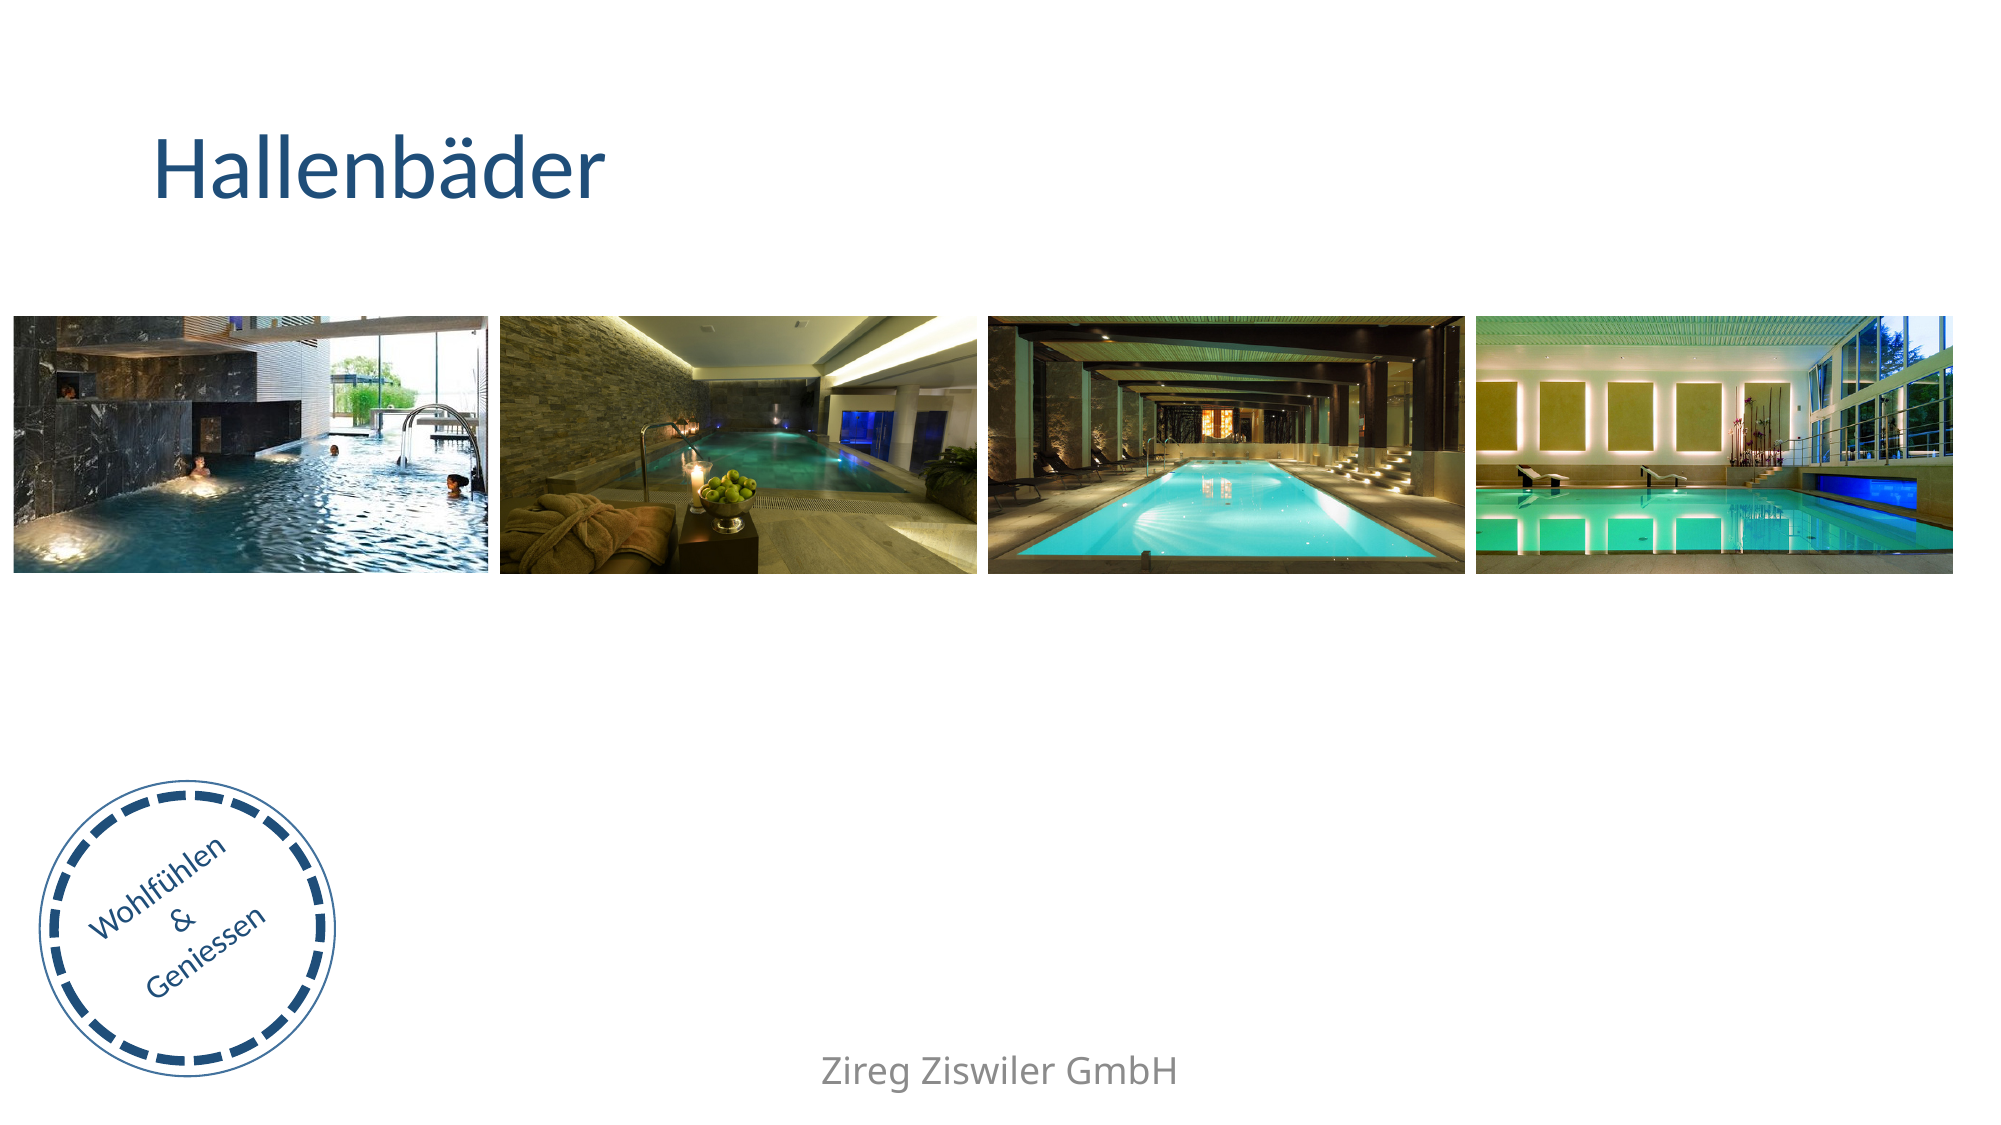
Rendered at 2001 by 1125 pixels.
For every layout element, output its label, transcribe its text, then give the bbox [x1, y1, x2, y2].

title Hallenbäder [137, 59, 1863, 278]
picture [988, 316, 1465, 574]
footer Zireg Ziswiler GmbH [662, 1042, 1338, 1103]
picture [1476, 316, 1953, 574]
picture [500, 316, 977, 574]
picture [13, 316, 489, 573]
